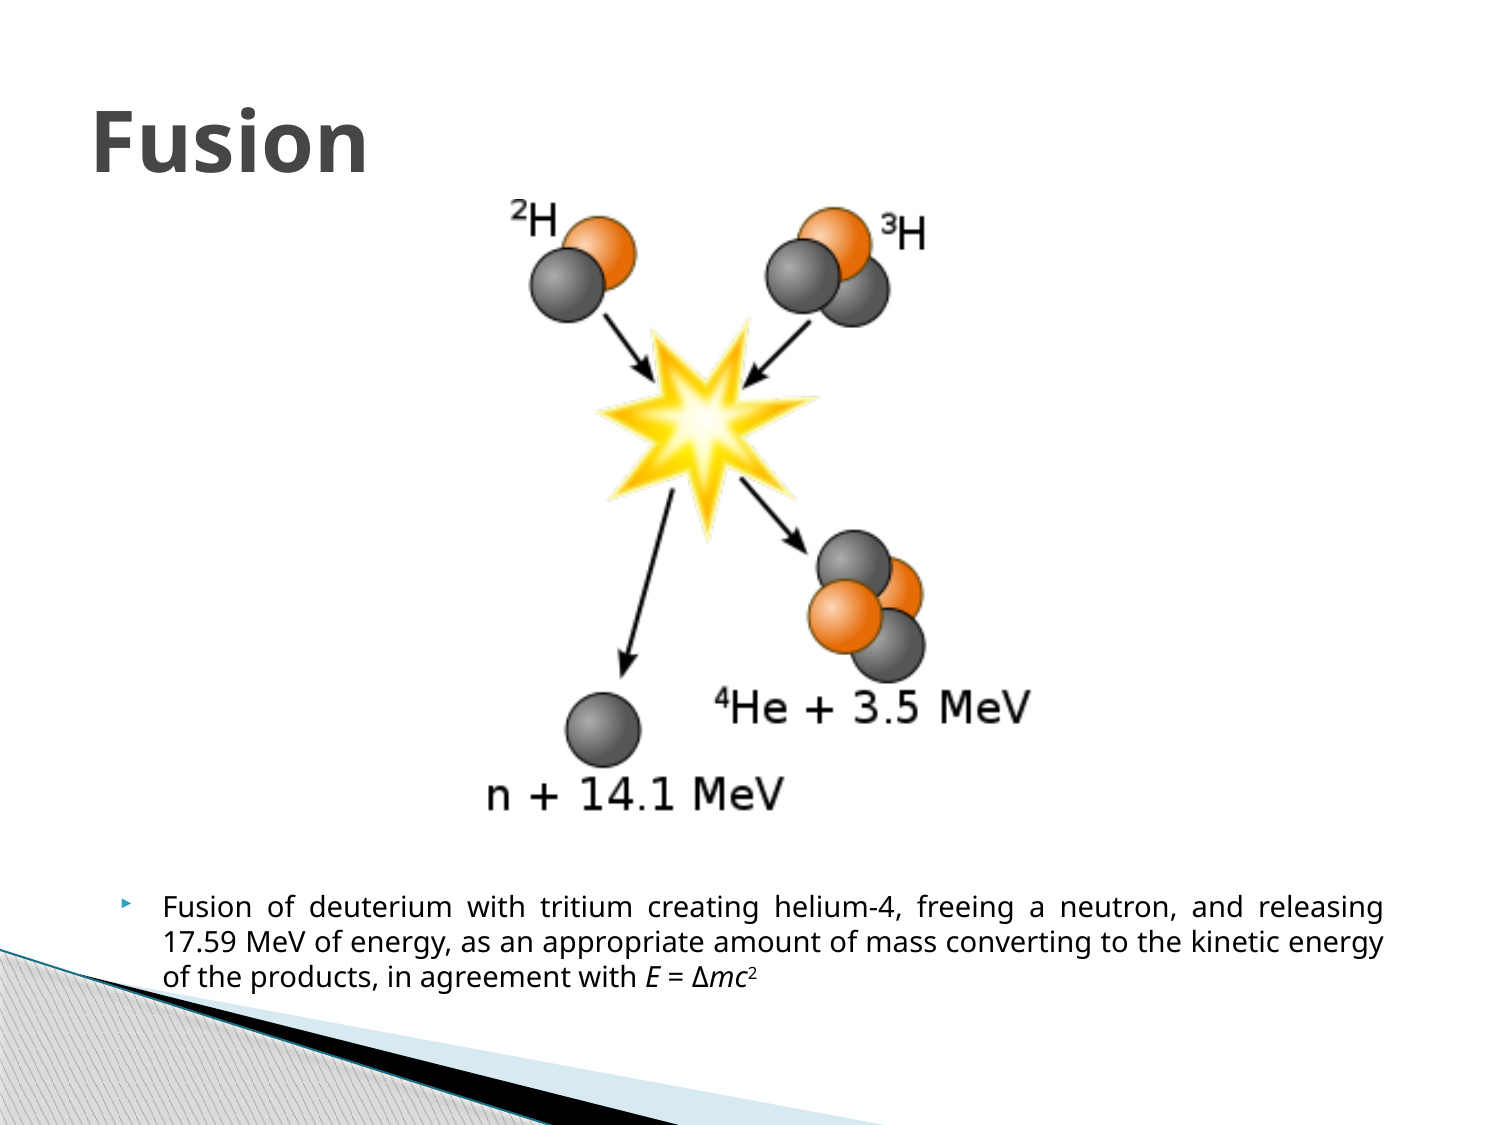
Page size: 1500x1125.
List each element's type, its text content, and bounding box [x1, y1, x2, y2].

title Fusion [75, 45, 1425, 233]
list Fusion of deuterium with tritium creating helium-4, freeing a neutron, and releasing 17.59 MeV of energy, as an appropriate amount of mass converting to the kinetic energy of the products, in agreement with E = Δmc2 [87, 837, 1400, 1063]
picture [487, 199, 1039, 813]
